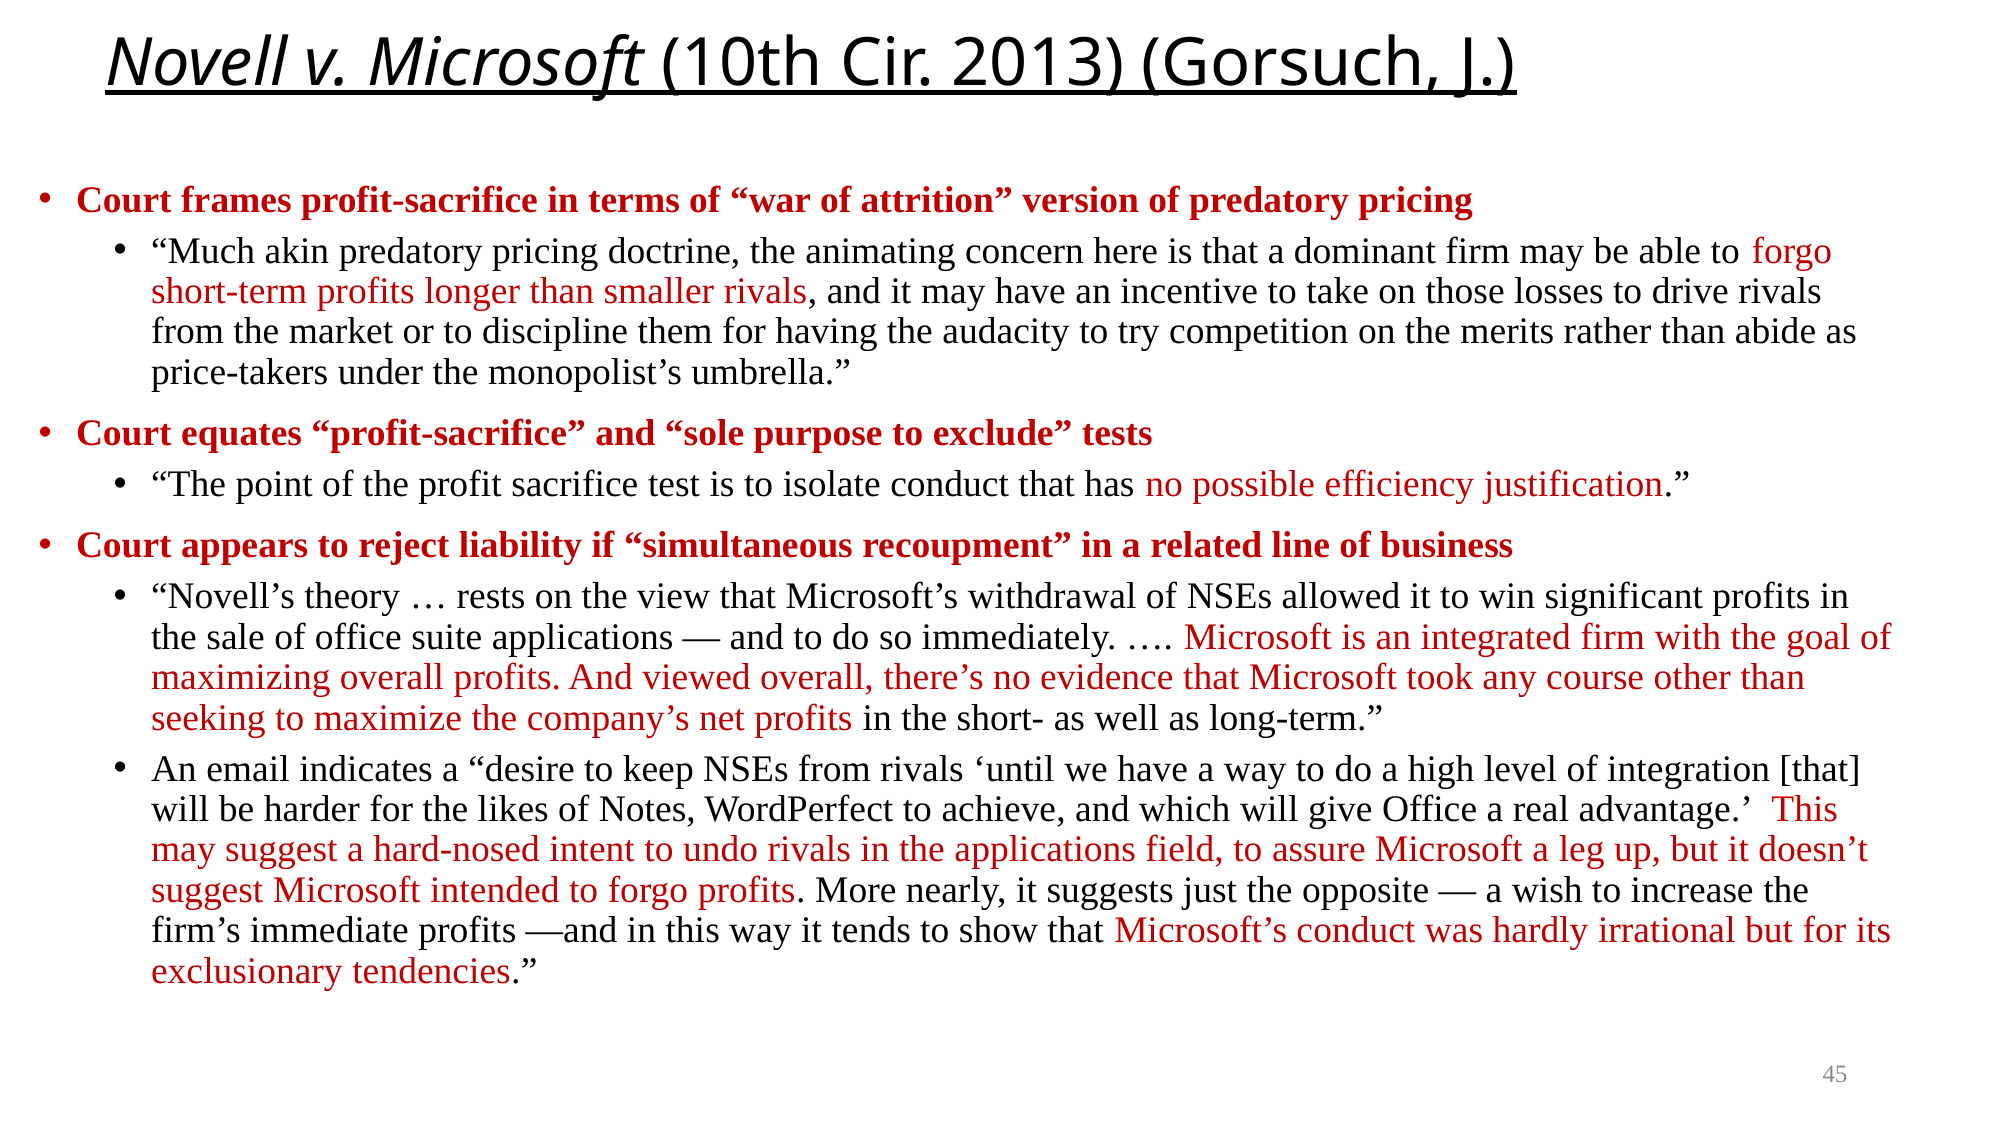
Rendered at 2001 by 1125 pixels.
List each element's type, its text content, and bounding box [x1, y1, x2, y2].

list Court frames profit-sacrifice in terms of “war of attrition” version of predatory pricing “Much akin predatory pricing doctrine, the animating concern here is that a dominant firm may be able to forgo short-term profits longer than smaller rivals, and it may have an incentive to take on those losses to drive rivals from the market or to discipline them for having the audacity to try competition on the merits rather than abide as price-takers under the monopolist’s umbrella.” Court equates “profit-sacrifice” and “sole purpose to exclude” tests “The point of the profit sacrifice test is to isolate conduct that has no possible efficiency justification.” Court appears to reject liability if “simultaneous recoupment” in a related line of business “Novell’s theory … rests on the view that Microsoft’s withdrawal of NSEs allowed it to win significant profits in the sale of office suite applications — and to do so immediately. …. Microsoft is an integrated firm with the goal of maximizing overall profits. And viewed overall, there’s no evidence that Microsoft took any course other than seeking to maximize the company’s net profits in the short- as well as long-term.” An email indicates a “desire to keep NSEs from rivals ‘until we have a way to do a high level of integration [that] will be harder for the likes of Notes, WordPerfect to achieve, and which will give Office a real advantage.’ This may suggest a hard-nosed intent to undo rivals in the applications field, to assure Microsoft a leg up, but it doesn’t suggest Microsoft intended to forgo profits. More nearly, it suggests just the opposite — a wish to increase the firm’s immediate profits —and in this way it tends to show that Microsoft’s conduct was hardly irrational but for its exclusionary tendencies.” [23, 172, 1915, 1125]
slide_number 45 [1412, 1042, 1863, 1103]
title Novell v. Microsoft (10th Cir. 2013) (Gorsuch, J.) [90, 0, 1816, 172]
